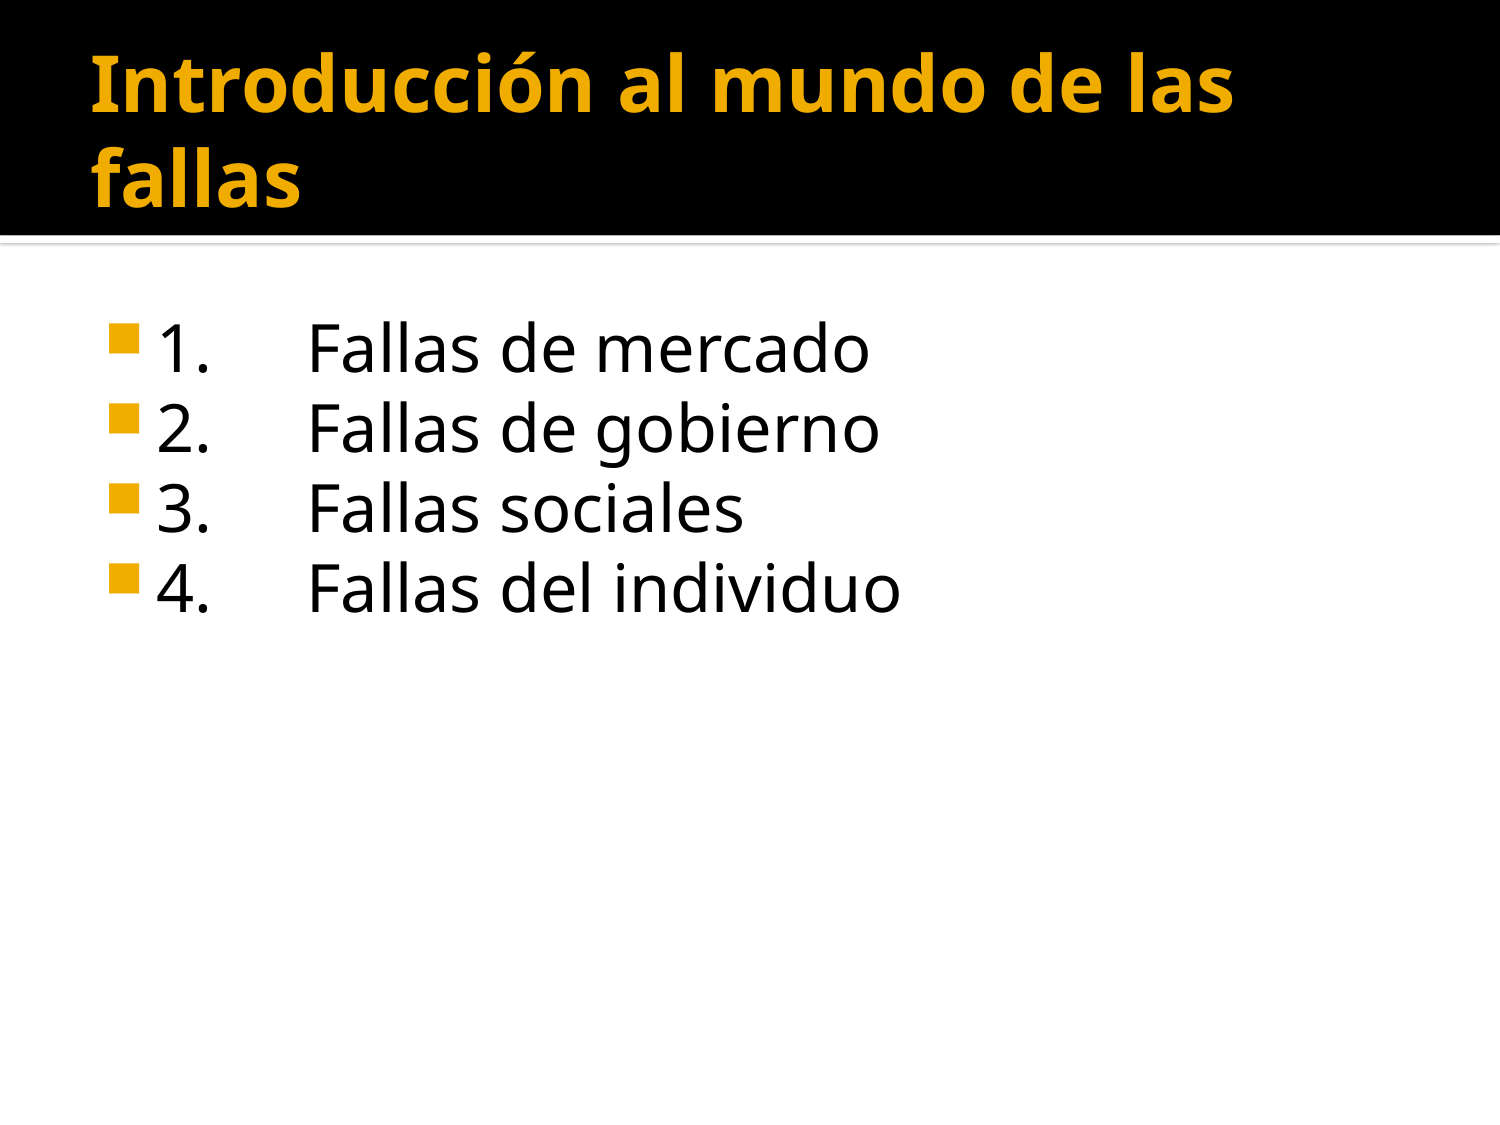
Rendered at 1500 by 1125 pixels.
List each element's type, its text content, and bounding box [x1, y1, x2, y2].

title Introducción al mundo de las fallas [75, 25, 1425, 231]
list 1. Fallas de mercado 2. Fallas de gobierno 3. Fallas sociales 4. Fallas del individuo [75, 291, 1425, 1050]
